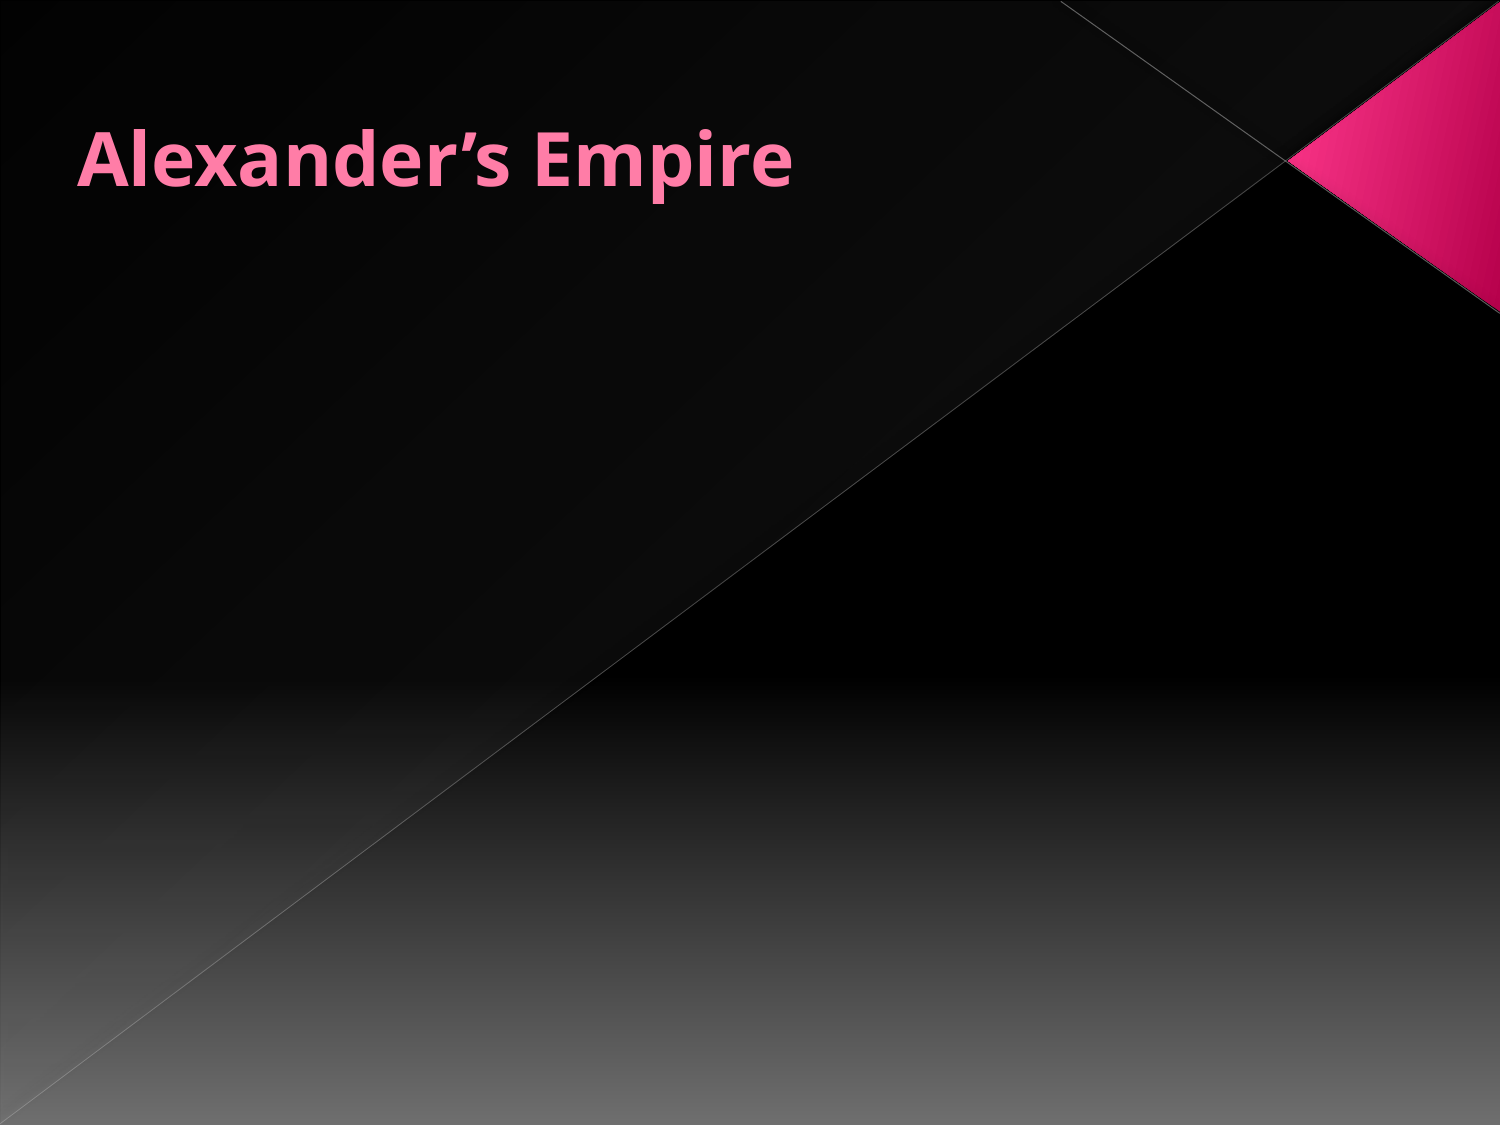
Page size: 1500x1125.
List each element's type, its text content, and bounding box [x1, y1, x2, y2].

title Alexander’s Empire [62, 44, 1250, 268]
